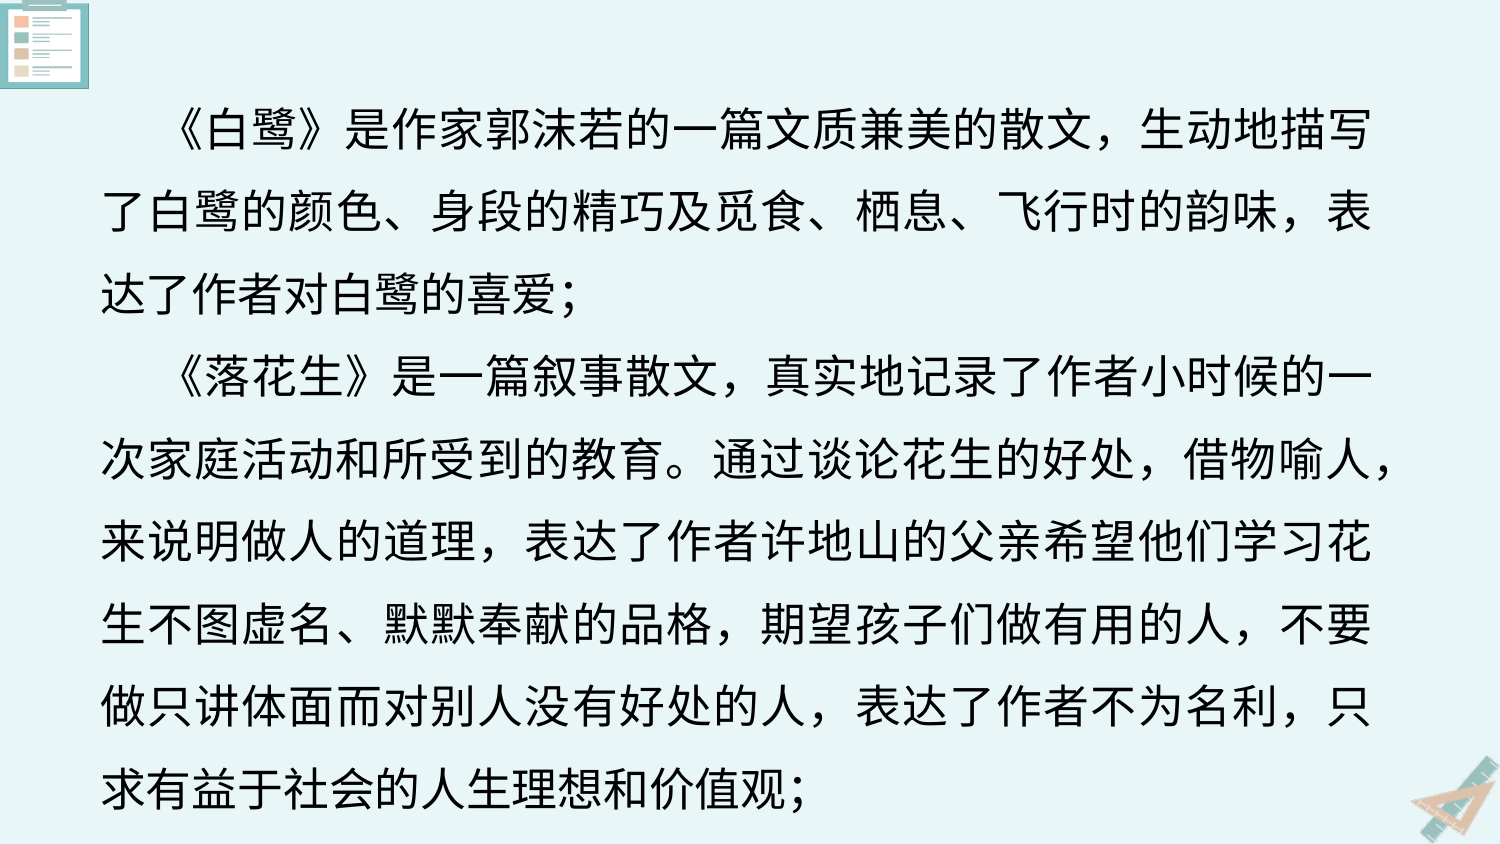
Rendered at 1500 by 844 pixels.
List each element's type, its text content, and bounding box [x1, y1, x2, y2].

picture [0, 0, 89, 89]
text_box 《白鹭》是作家郭沫若的一篇文质兼美的散文，生动地描写了白鹭的颜色、身段的精巧及觅食、栖息、飞行时的韵味，表达了作者对白鹭的喜爱； 《落花生》是一篇叙事散文，真实地记录了作者小时候的一次家庭活动和所受到的教育。通过谈论花生的好处，借物喻人，来说明做人的道理，表达了作者许地山的父亲希望他们学习花生不图虚名、默默奉献的品格，期望孩子们做有用的人，不要做只讲体面而对别人没有好处的人，表达了作者不为名利，只求有益于社会的人生理想和价值观； [39, 65, 1389, 823]
picture [1411, 755, 1500, 844]
